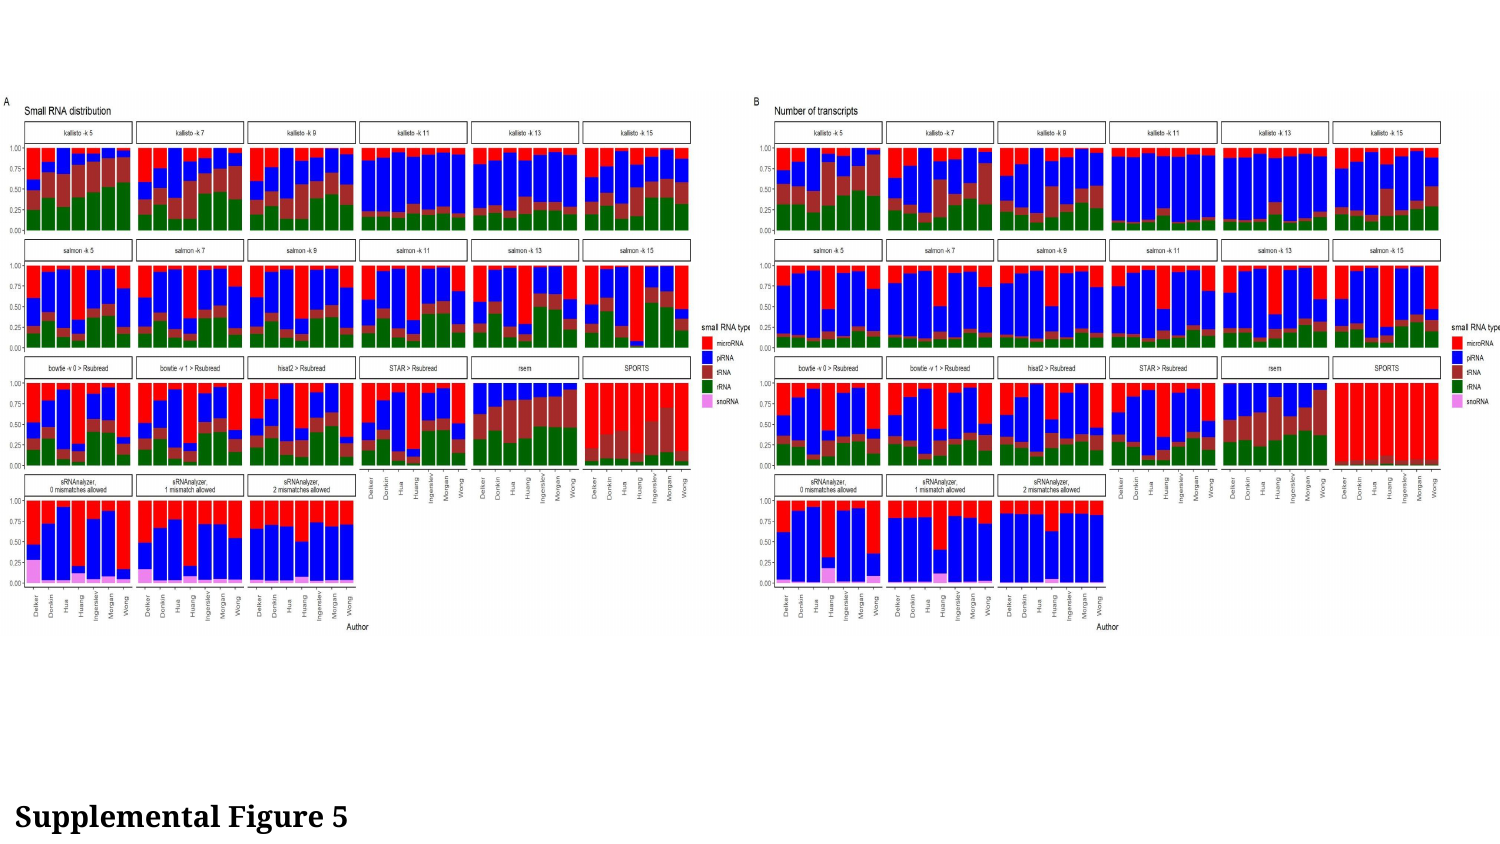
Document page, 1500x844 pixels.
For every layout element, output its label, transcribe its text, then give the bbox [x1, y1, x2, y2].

text_box Supplemental Figure 5 [0, 778, 498, 844]
picture [0, 91, 1500, 637]
